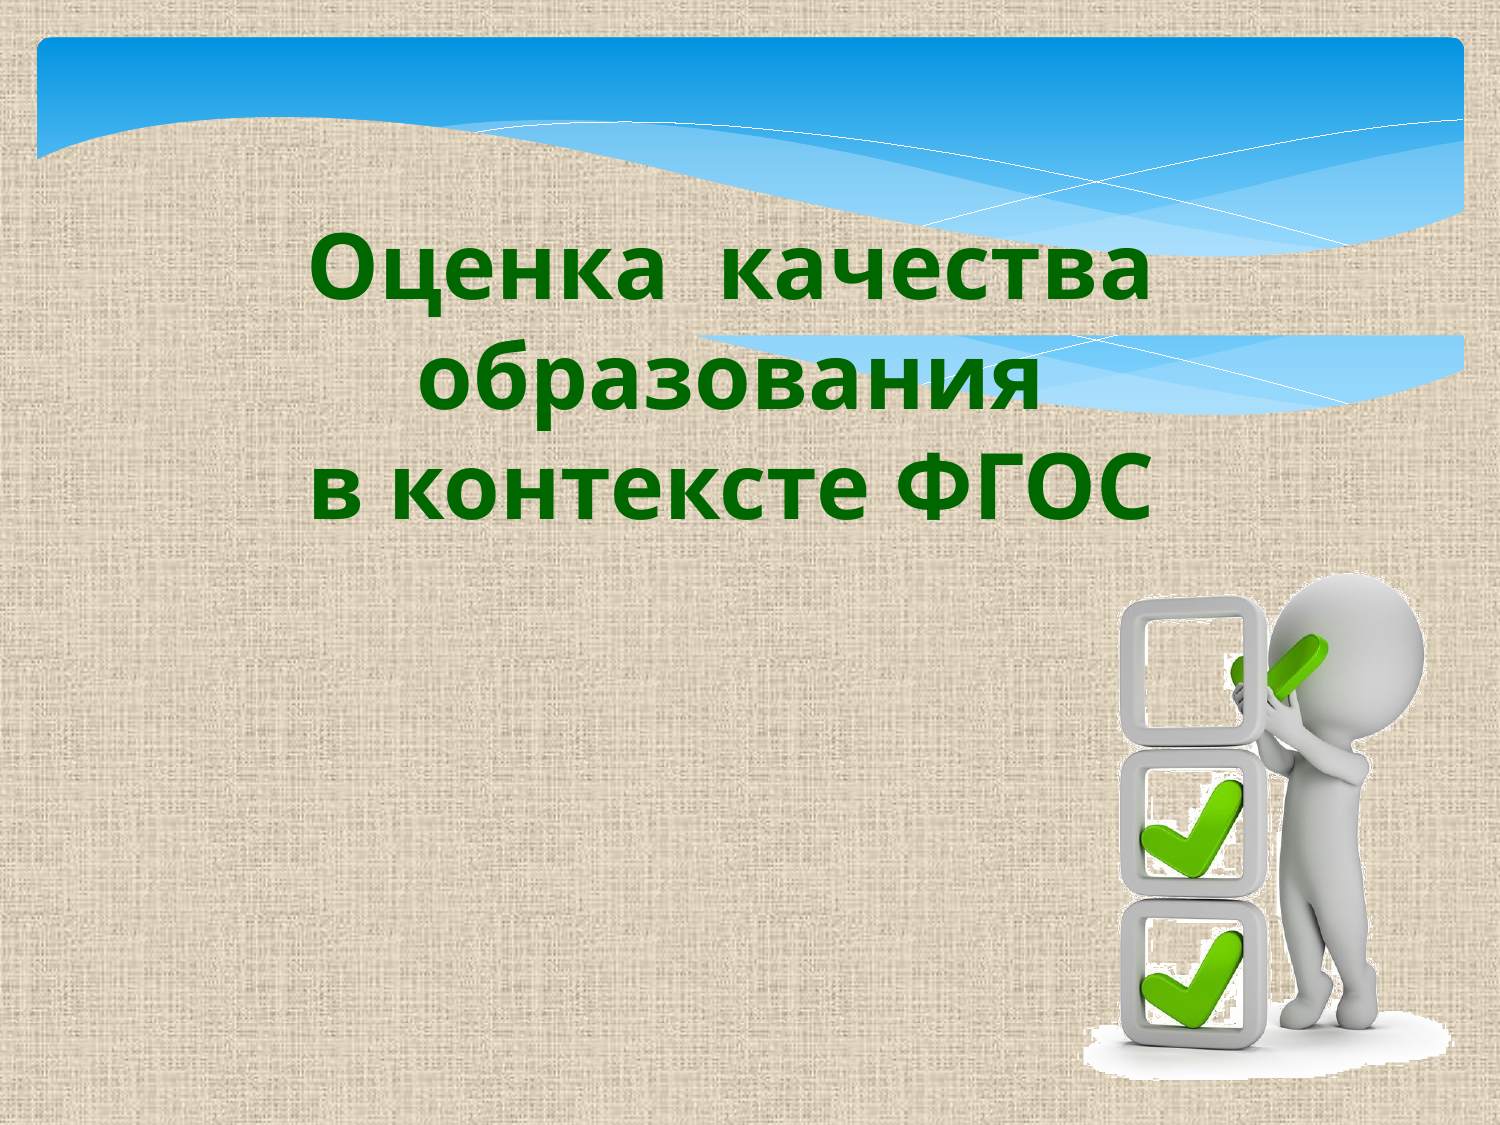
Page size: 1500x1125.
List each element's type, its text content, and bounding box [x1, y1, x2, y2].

title Оценка качества образования в контексте ФГОС [187, 140, 1275, 715]
picture [0, 0, 1500, 1125]
